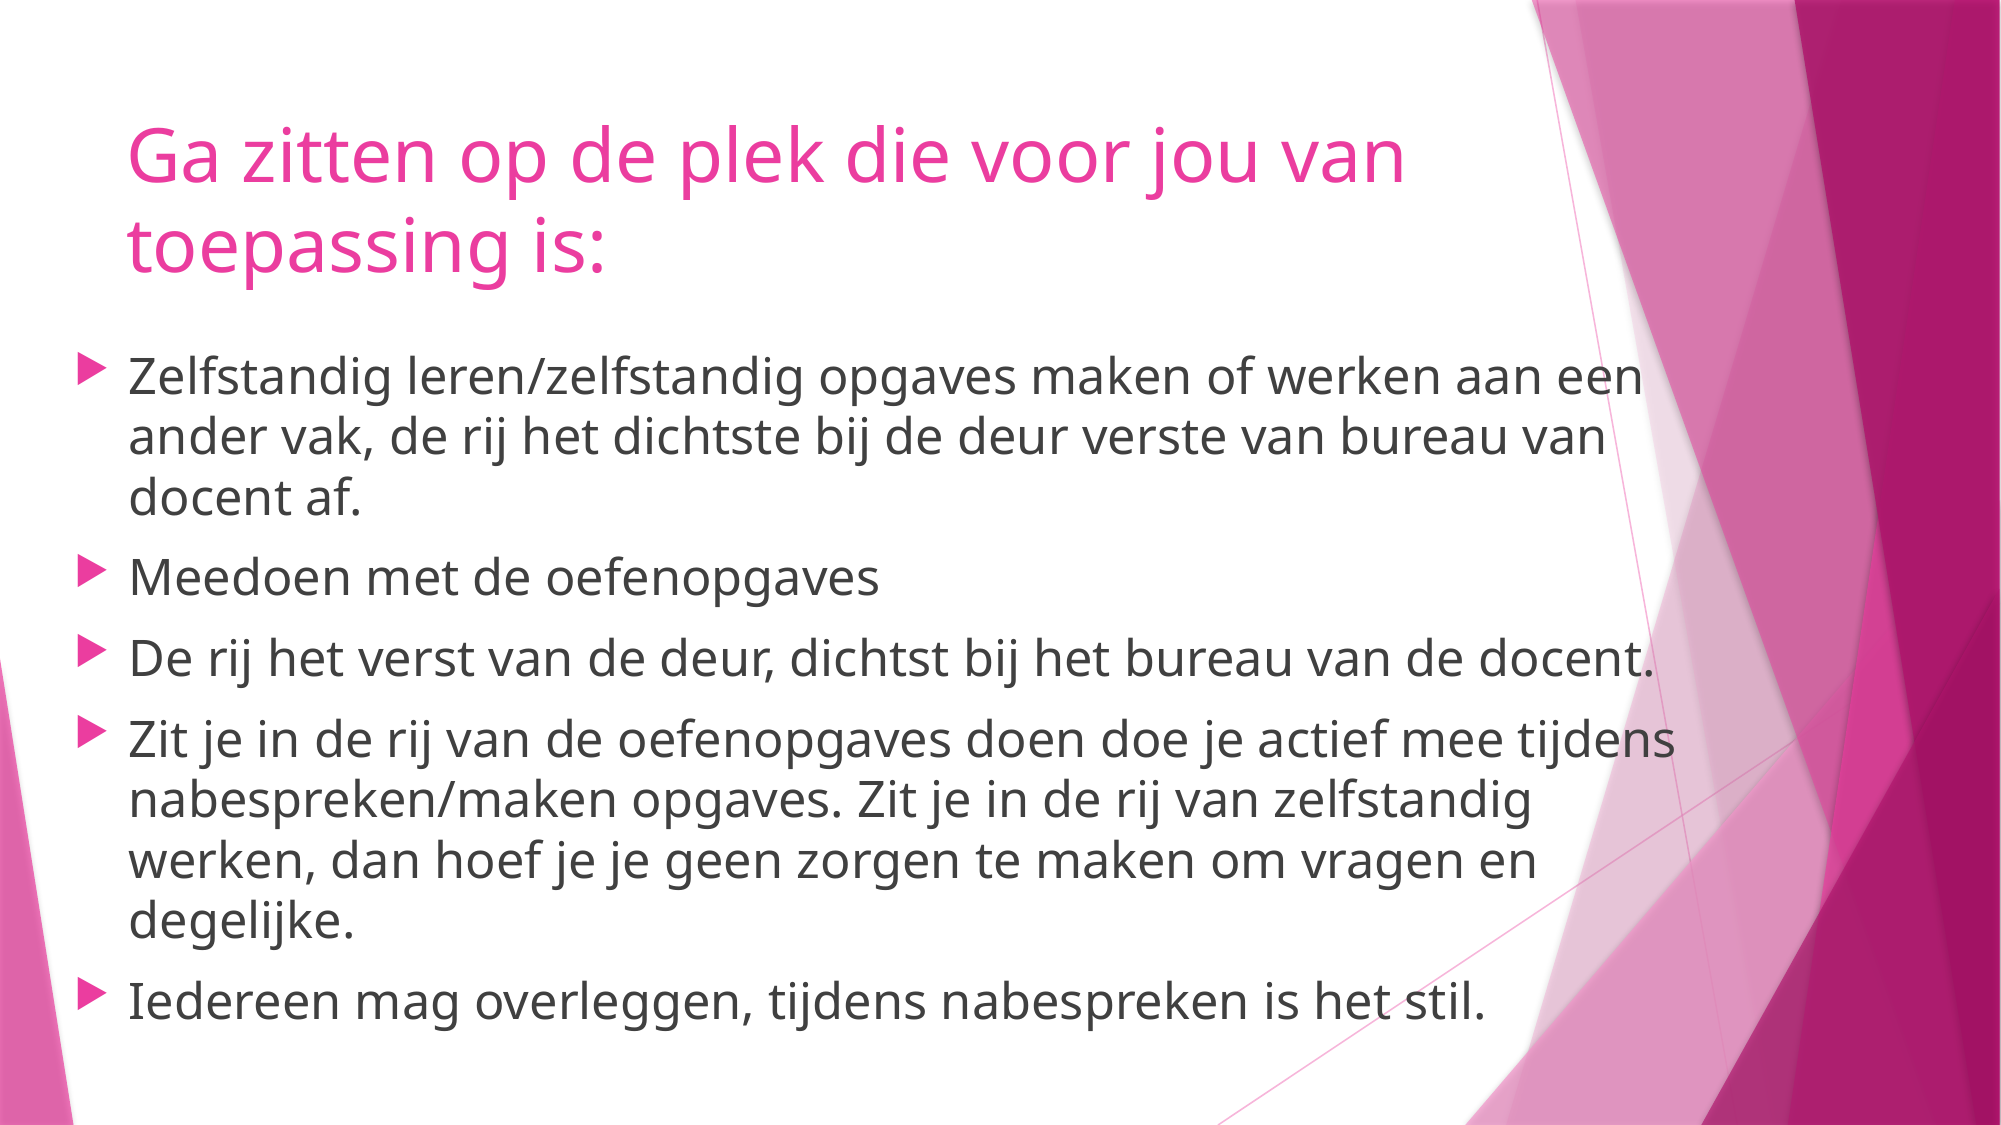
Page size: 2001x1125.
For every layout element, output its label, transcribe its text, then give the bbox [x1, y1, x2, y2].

title Ga zitten op de plek die voor jou van toepassing is: [111, 99, 1522, 317]
list Zelfstandig leren/zelfstandig opgaves maken of werken aan een ander vak, de rij het dichtste bij de deur verste van bureau van docent af. Meedoen met de oefenopgaves De rij het verst van de deur, dichtst bij het bureau van de docent. Zit je in de rij van de oefenopgaves doen doe je actief mee tijdens nabespreken/maken opgaves. Zit je in de rij van zelfstandig werken, dan hoef je je geen zorgen te maken om vragen en degelijke. Iedereen mag overleggen, tijdens nabespreken is het stil. [59, 336, 1716, 1086]
